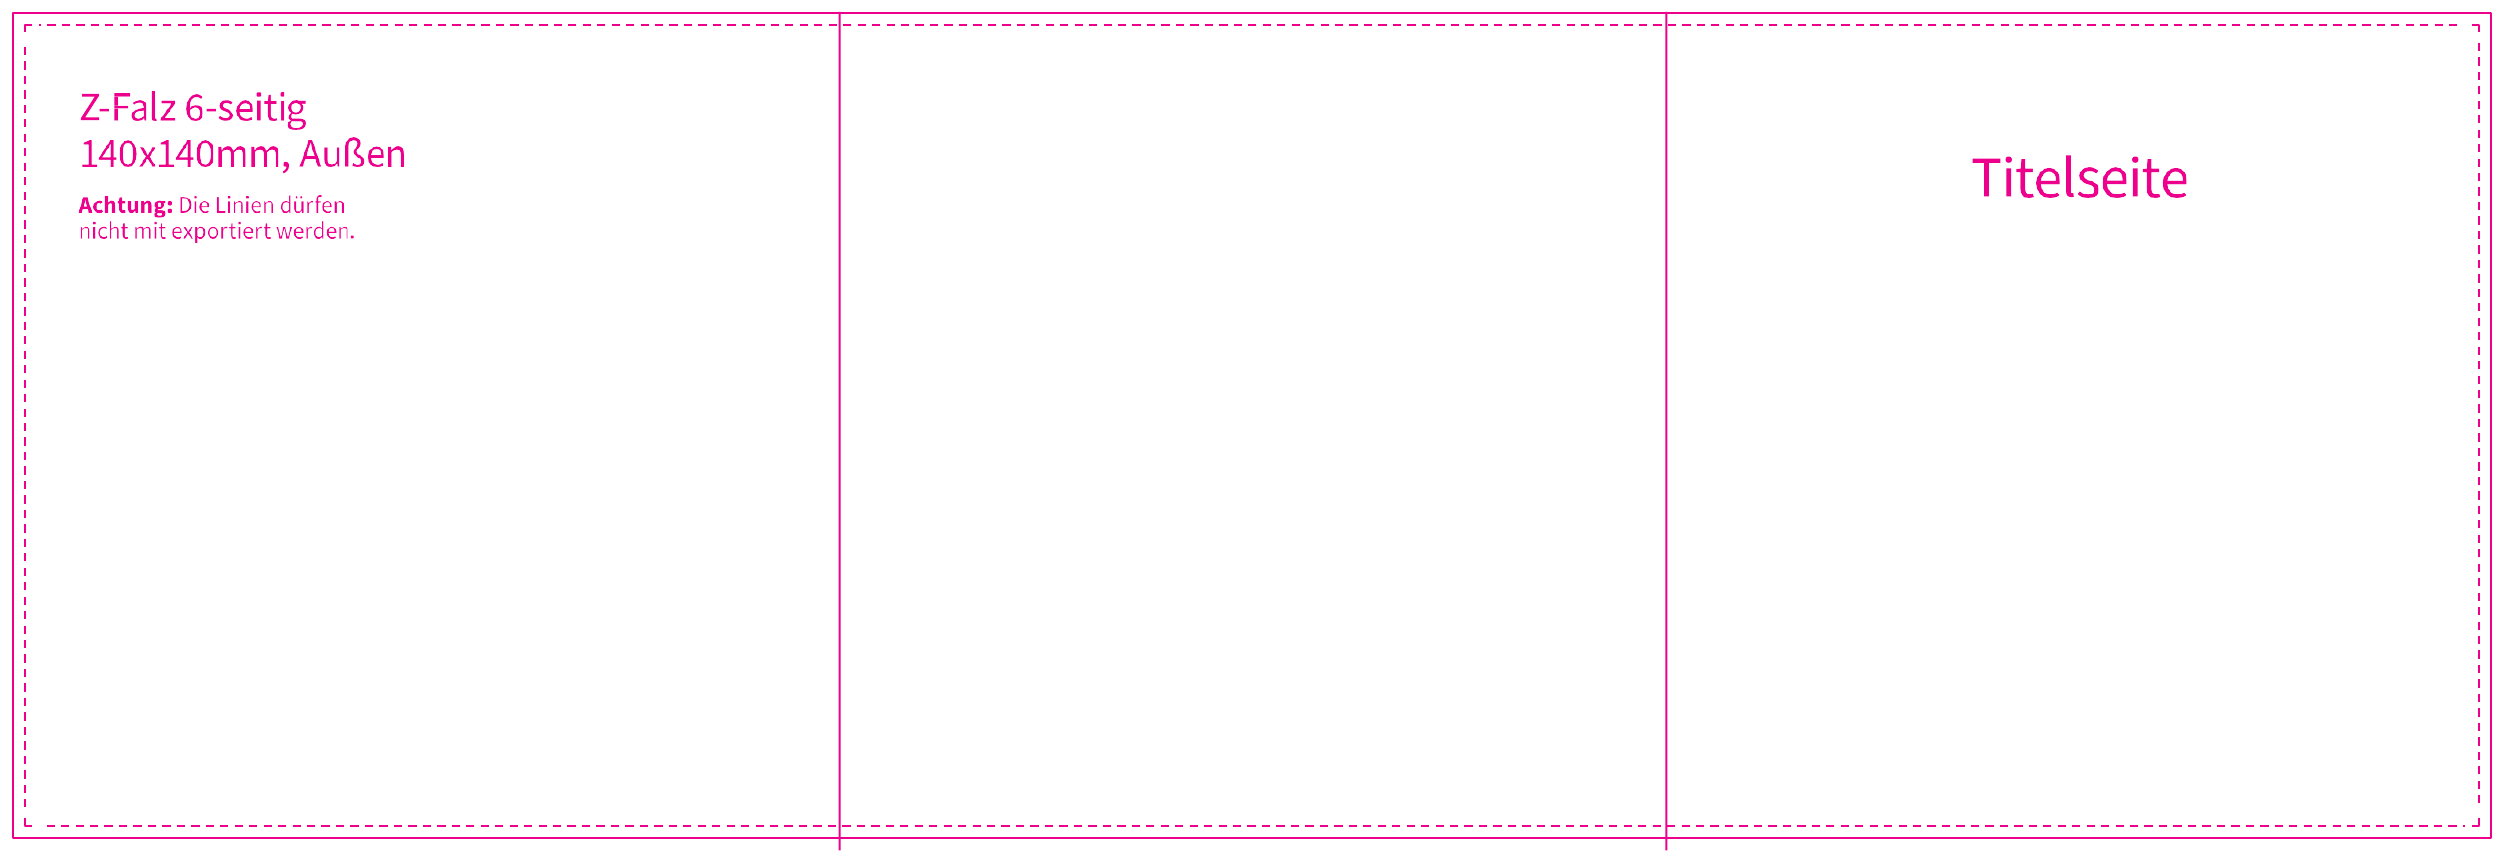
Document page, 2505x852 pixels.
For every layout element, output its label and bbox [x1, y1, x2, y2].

text_box [2471, 818, 2480, 826]
text_box [24, 24, 32, 33]
text_box [78, 195, 354, 244]
text_box [298, 137, 405, 168]
text_box [80, 91, 176, 121]
text_box [82, 140, 290, 174]
text_box [2471, 24, 2480, 33]
text_box [24, 818, 32, 826]
text_box [1972, 155, 2187, 198]
text_box [185, 92, 307, 130]
